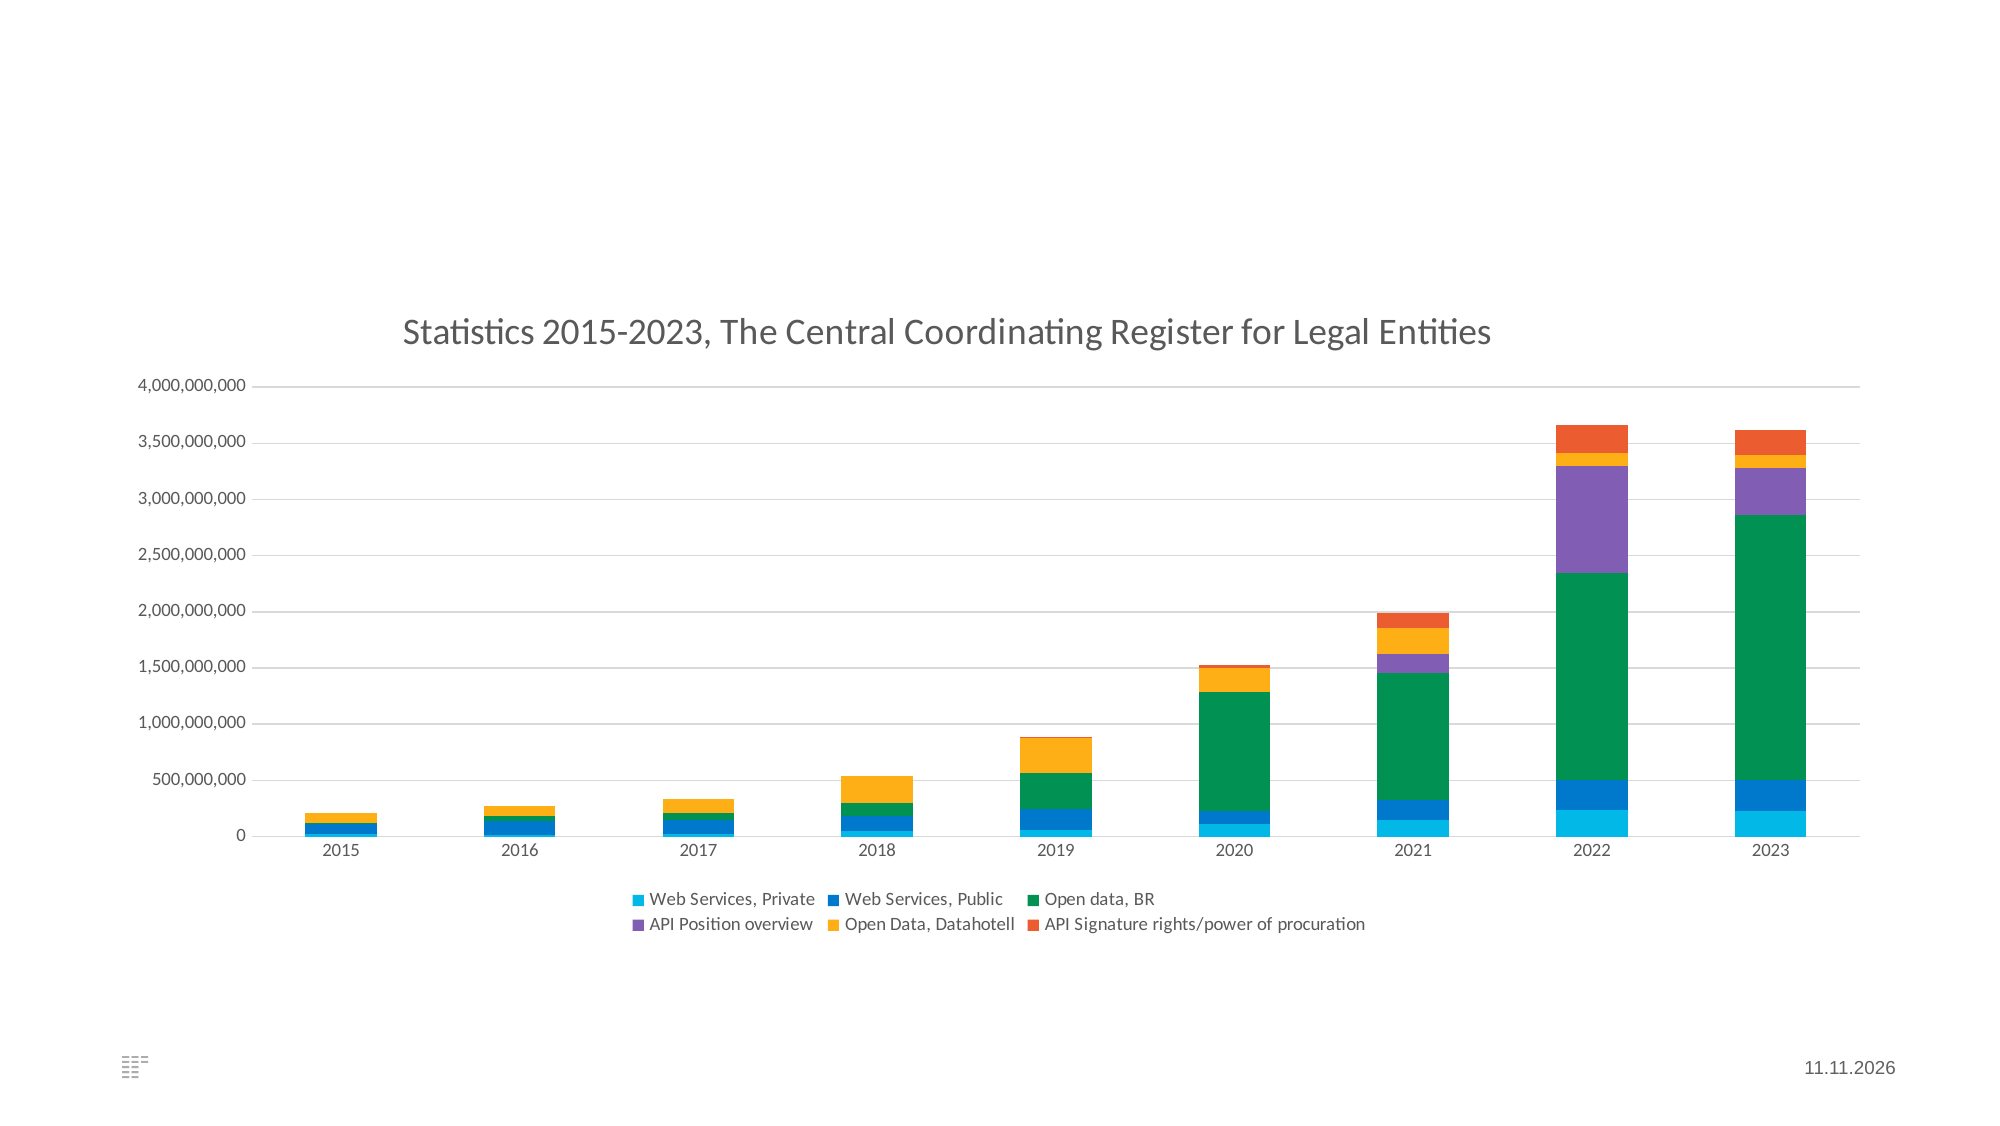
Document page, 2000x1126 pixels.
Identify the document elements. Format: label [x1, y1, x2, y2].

picture [118, 1054, 149, 1079]
chart [102, 283, 1896, 941]
slide_number [1757, 1054, 1896, 1079]
